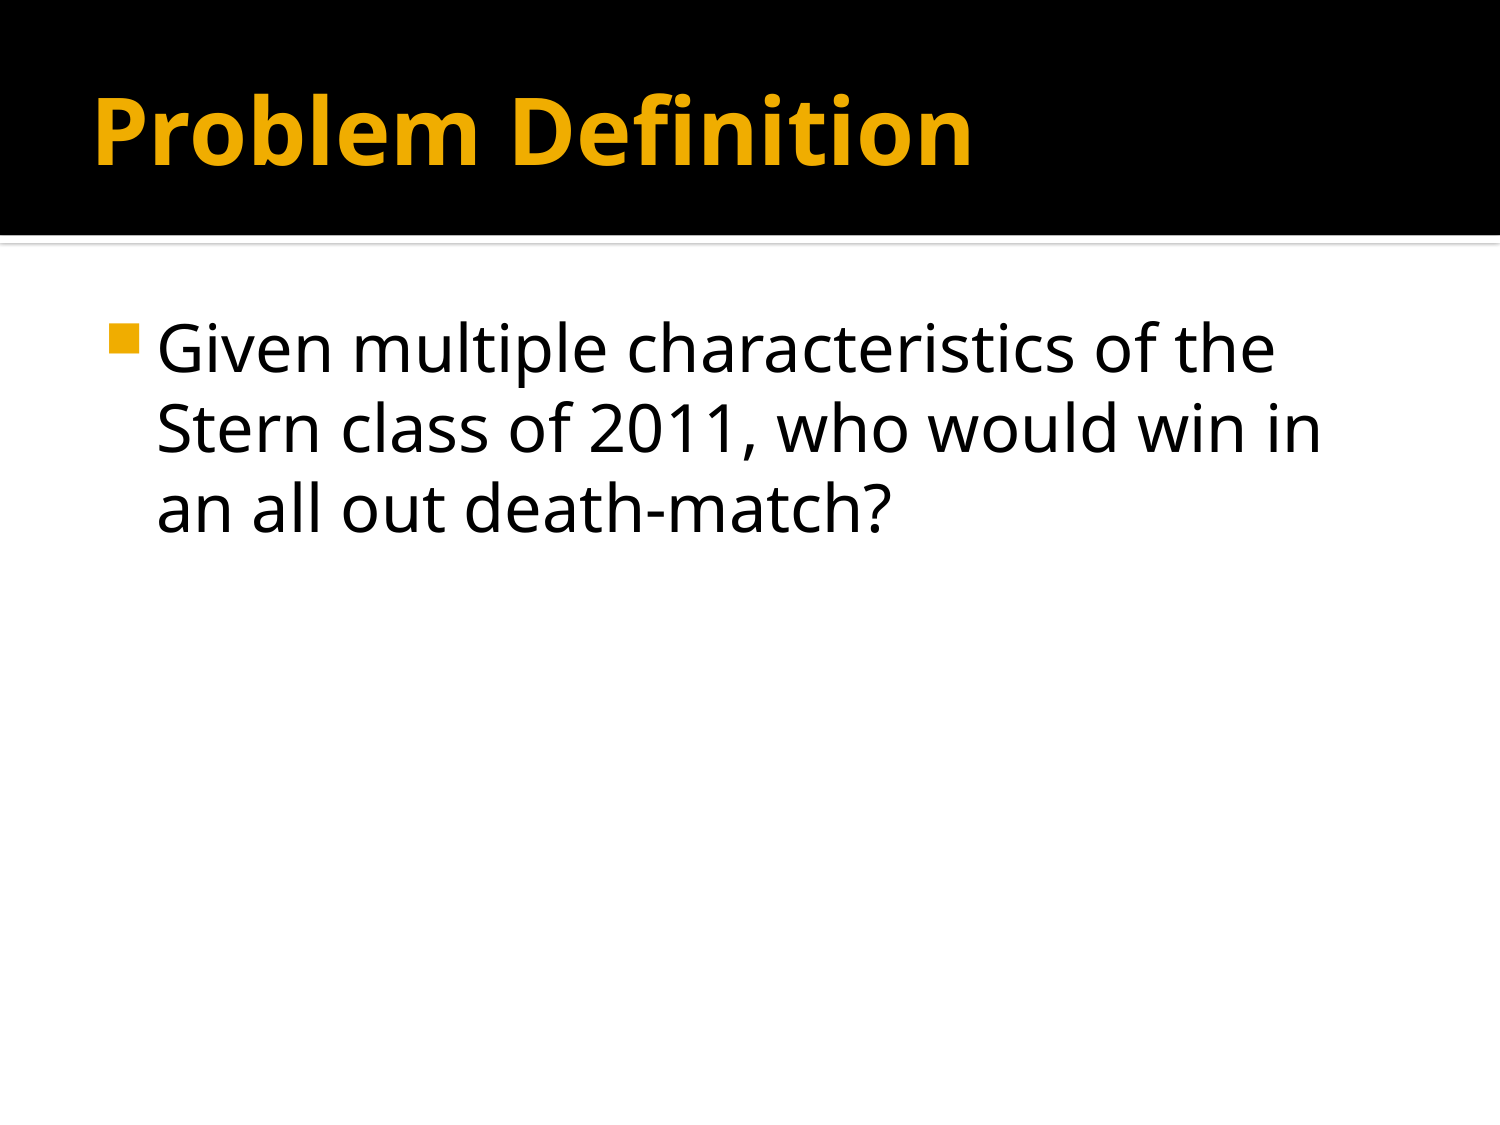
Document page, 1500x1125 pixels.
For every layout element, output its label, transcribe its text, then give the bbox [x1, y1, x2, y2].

list Given multiple characteristics of the Stern class of 2011, who would win in an all out death-match? [75, 291, 1425, 1050]
title Problem Definition [75, 25, 1425, 231]
